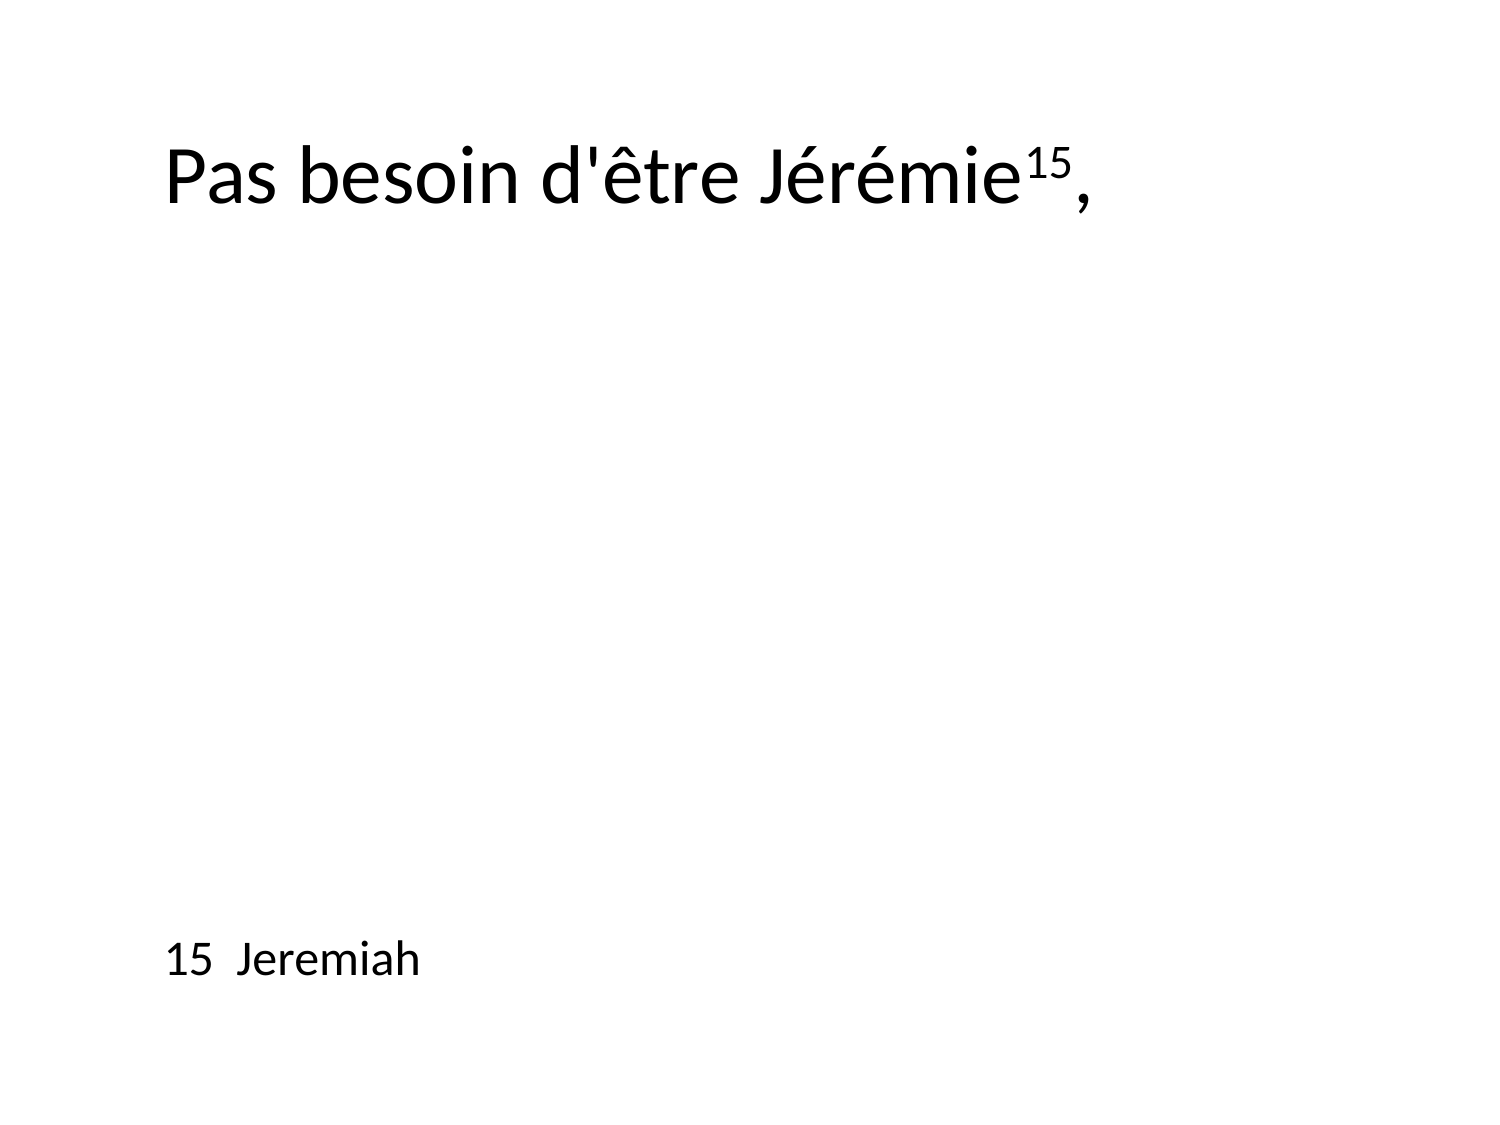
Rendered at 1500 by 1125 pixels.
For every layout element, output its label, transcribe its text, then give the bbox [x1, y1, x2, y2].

text_box 15 Jeremiah [148, 918, 437, 1038]
text_box Pas besoin d'être Jérémie15, [149, 112, 1500, 328]
